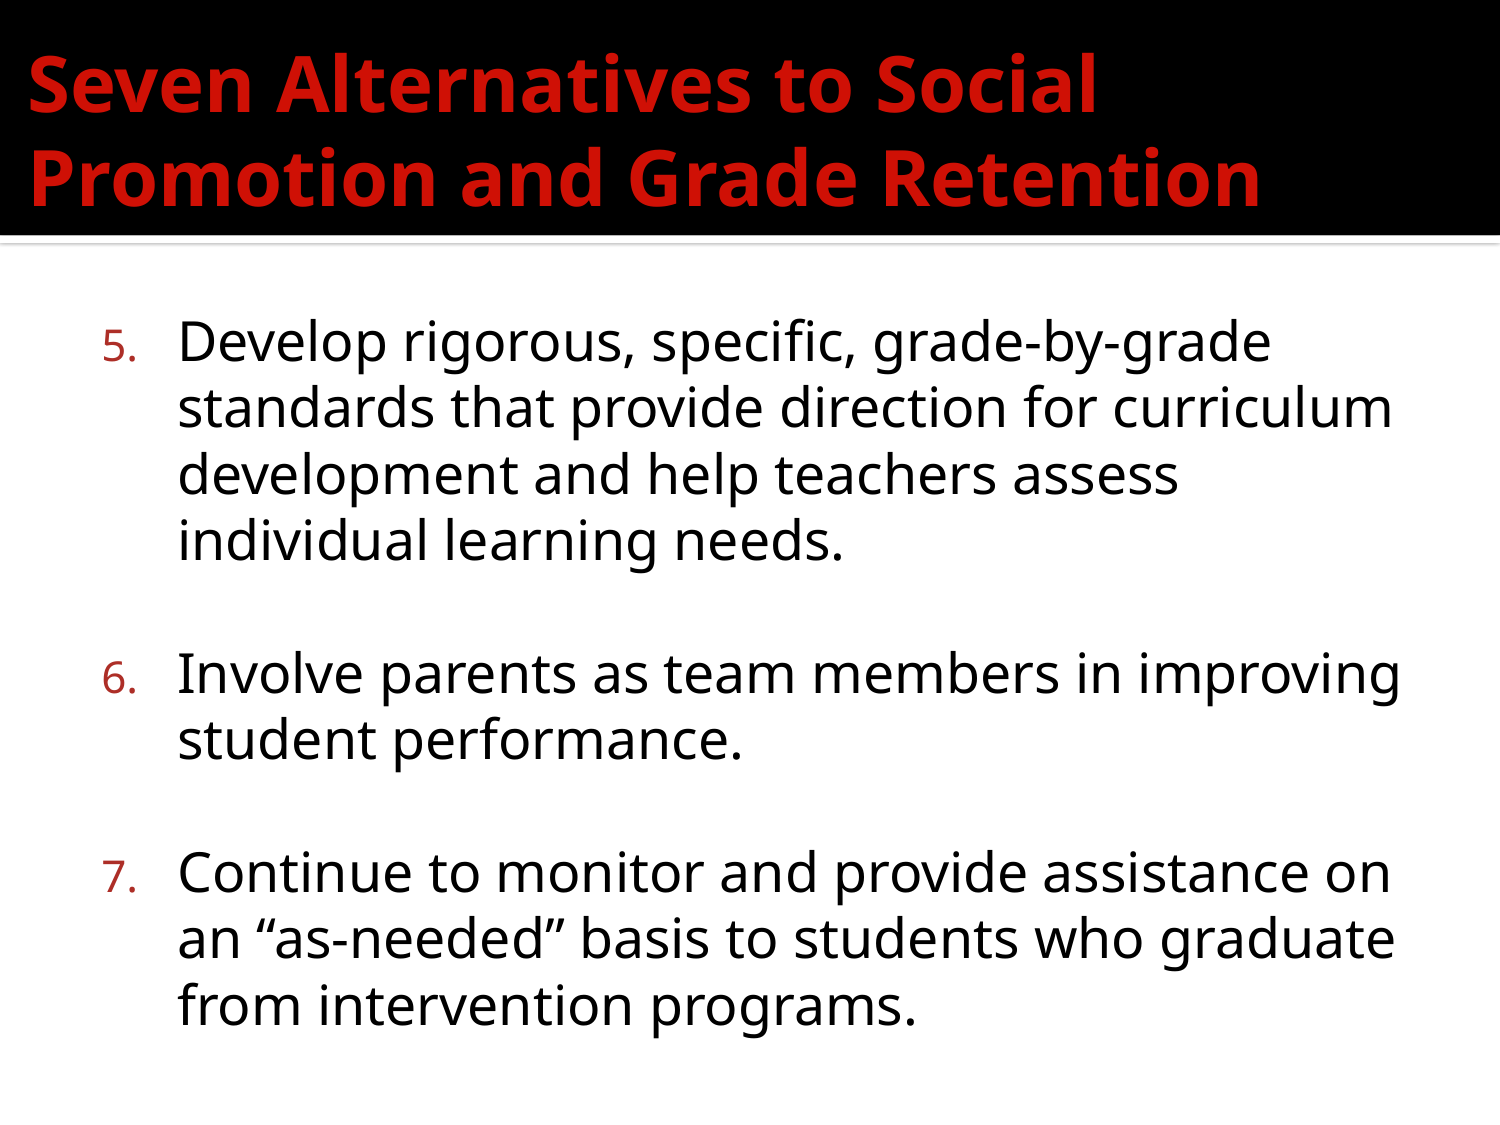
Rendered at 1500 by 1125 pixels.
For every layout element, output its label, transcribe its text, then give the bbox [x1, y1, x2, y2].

title Seven Alternatives to Social Promotion and Grade Retention [12, 25, 1488, 231]
list Develop rigorous, specific, grade-by-grade standards that provide direction for curriculum development and help teachers assess individual learning needs. Involve parents as team members in improving student performance. Continue to monitor and provide assistance on an “as-needed” basis to students who graduate from intervention programs. [75, 291, 1425, 1050]
